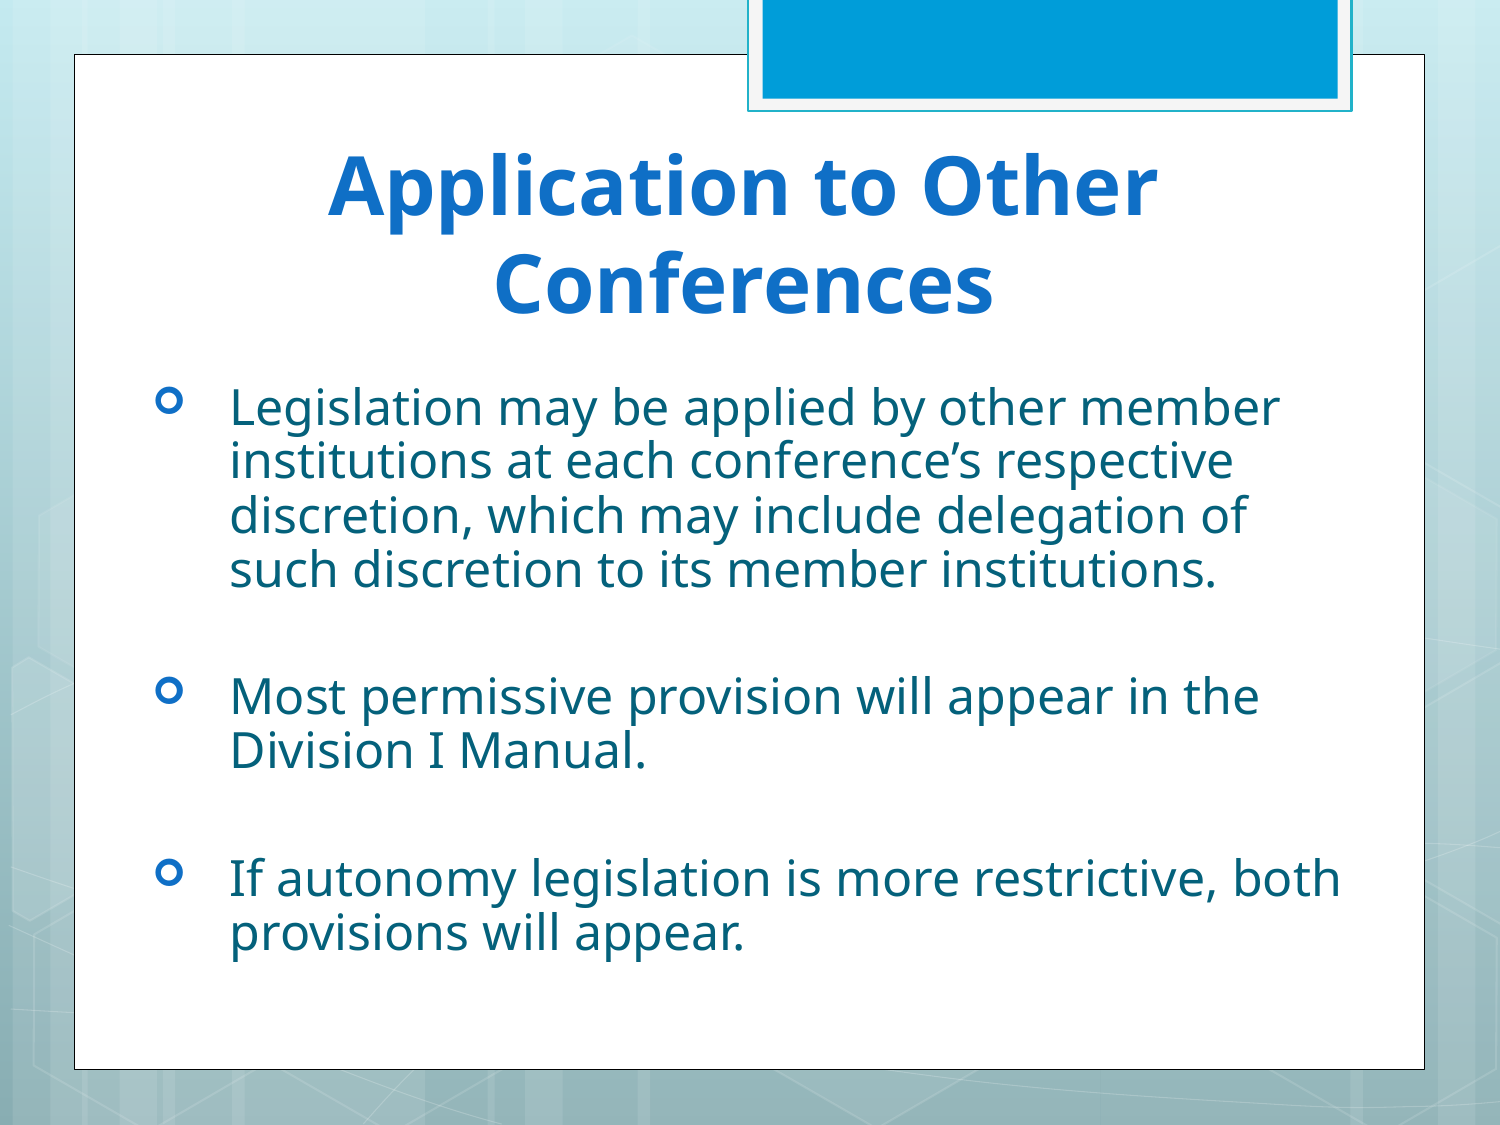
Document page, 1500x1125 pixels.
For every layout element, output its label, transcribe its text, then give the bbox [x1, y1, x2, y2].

list Legislation may be applied by other member institutions at each conference’s respective discretion, which may include delegation of such discretion to its member institutions. Most permissive provision will appear in the Division I Manual. If autonomy legislation is more restrictive, both provisions will appear. [137, 337, 1375, 1038]
title Application to Other Conferences [212, 125, 1275, 337]
